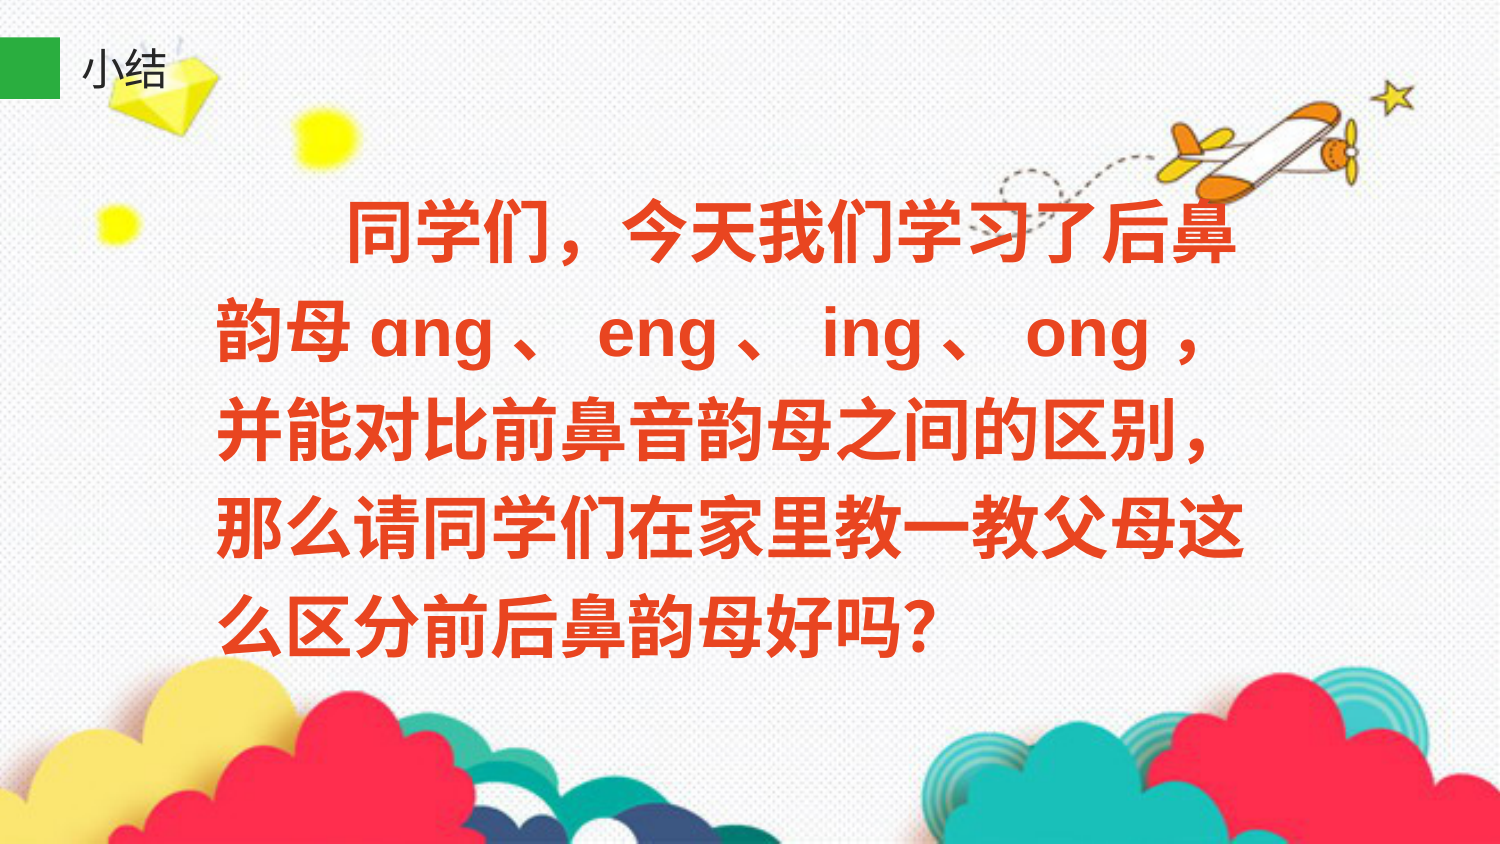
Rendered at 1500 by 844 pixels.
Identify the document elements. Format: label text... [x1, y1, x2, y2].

text_box 同学们，今天我们学习了后鼻韵母ɑnɡ、enɡ、inɡ、onɡ，并能对比前鼻音韵母之间的区别，那么请同学们在家里教一教父母这么区分前后鼻韵母好吗？ [204, 166, 1296, 673]
text_box [0, 36, 61, 100]
picture [0, 0, 1500, 844]
text_box 小结 [69, 35, 298, 100]
